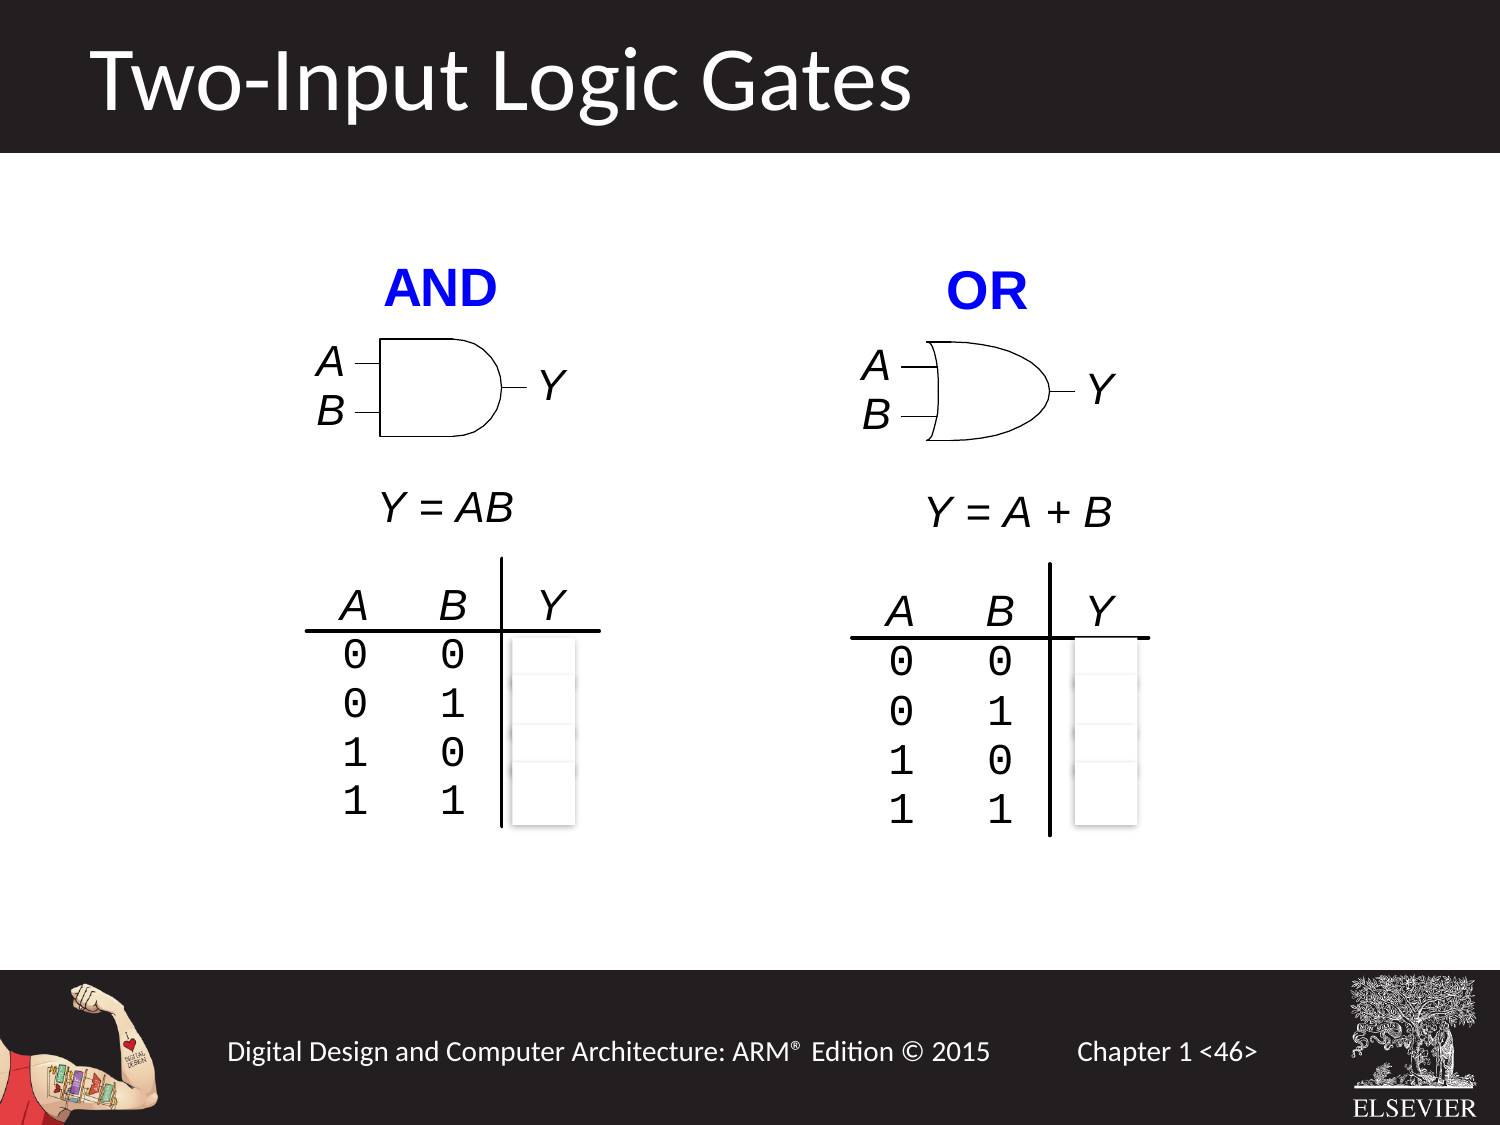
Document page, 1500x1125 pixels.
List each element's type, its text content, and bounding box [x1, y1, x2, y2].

picture [0, 979, 163, 1125]
text_box Two-Input Logic Gates [75, 11, 1375, 136]
picture [1350, 974, 1477, 1117]
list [820, 237, 1204, 867]
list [275, 235, 654, 858]
text_box [87, 174, 1413, 1025]
